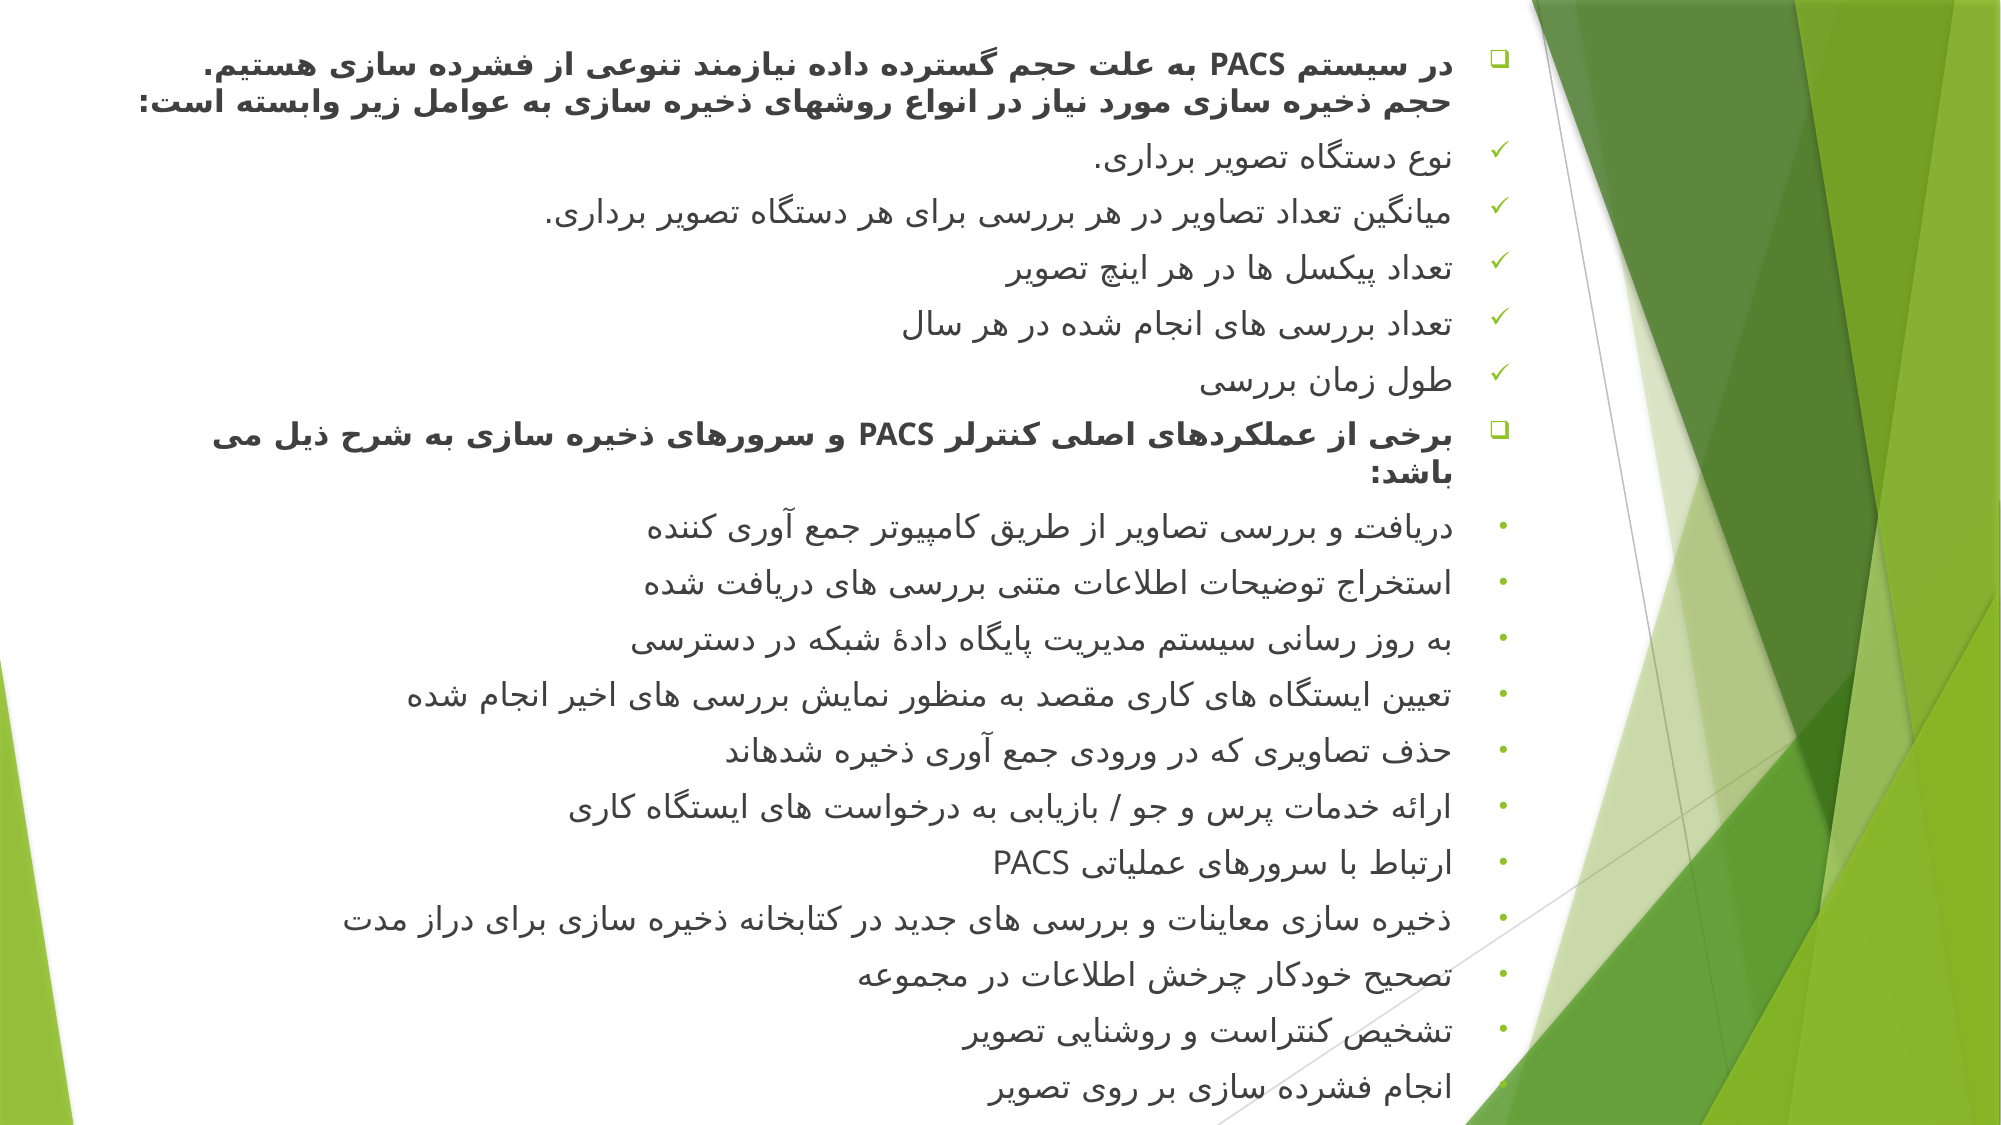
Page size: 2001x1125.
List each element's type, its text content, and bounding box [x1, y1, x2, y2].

list در سیستم PACS به علت حجم گسترده داده نیازمند تنوعی از فشرده سازی هستیم. حجم ذخیره سازی مورد نیاز در انواع روشهای ذخیره سازی به عوامل زیر وابسته است: نوع دستگاه تصویر برداری. میانگین تعداد تصاویر در هر بررسی برای هر دستگاه تصویر برداری. تعداد پیکسل ها در هر اینچ تصویر تعداد بررسی های انجام شده در هر سال طول زمان بررسی برخی از عملکردهای اصلی کنترلر PACS و سرورهای ذخیره سازی به شرح ذیل می باشد: دریافت و بررسی تصاویر از طریق کامپیوتر جمع آوری کننده استخراج توضیحات اطلاعات متنی بررسی های دریافت شده به روز رسانی سیستم مدیریت پایگاه دادۀ شبکه در دسترسی تعیین ایستگاه های کاری مقصد به منظور نمایش بررسی های اخیر انجام شده حذف تصاویری که در ورودی جمع آوری ذخیره شده­اند ارائه خدمات پرس و جو / بازیابی به درخواست های ایستگاه کاری ارتباط با سرورهای عملیاتی PACS ذخیره سازی معاینات و بررسی های جدید در کتابخانه ذخیره سازی برای دراز مدت تصحیح خودکار چرخش اطلاعات در مجموعه تشخیص کنتراست و روشنایی تصویر انجام فشرده سازی بر روی تصویر [111, 36, 1522, 1125]
